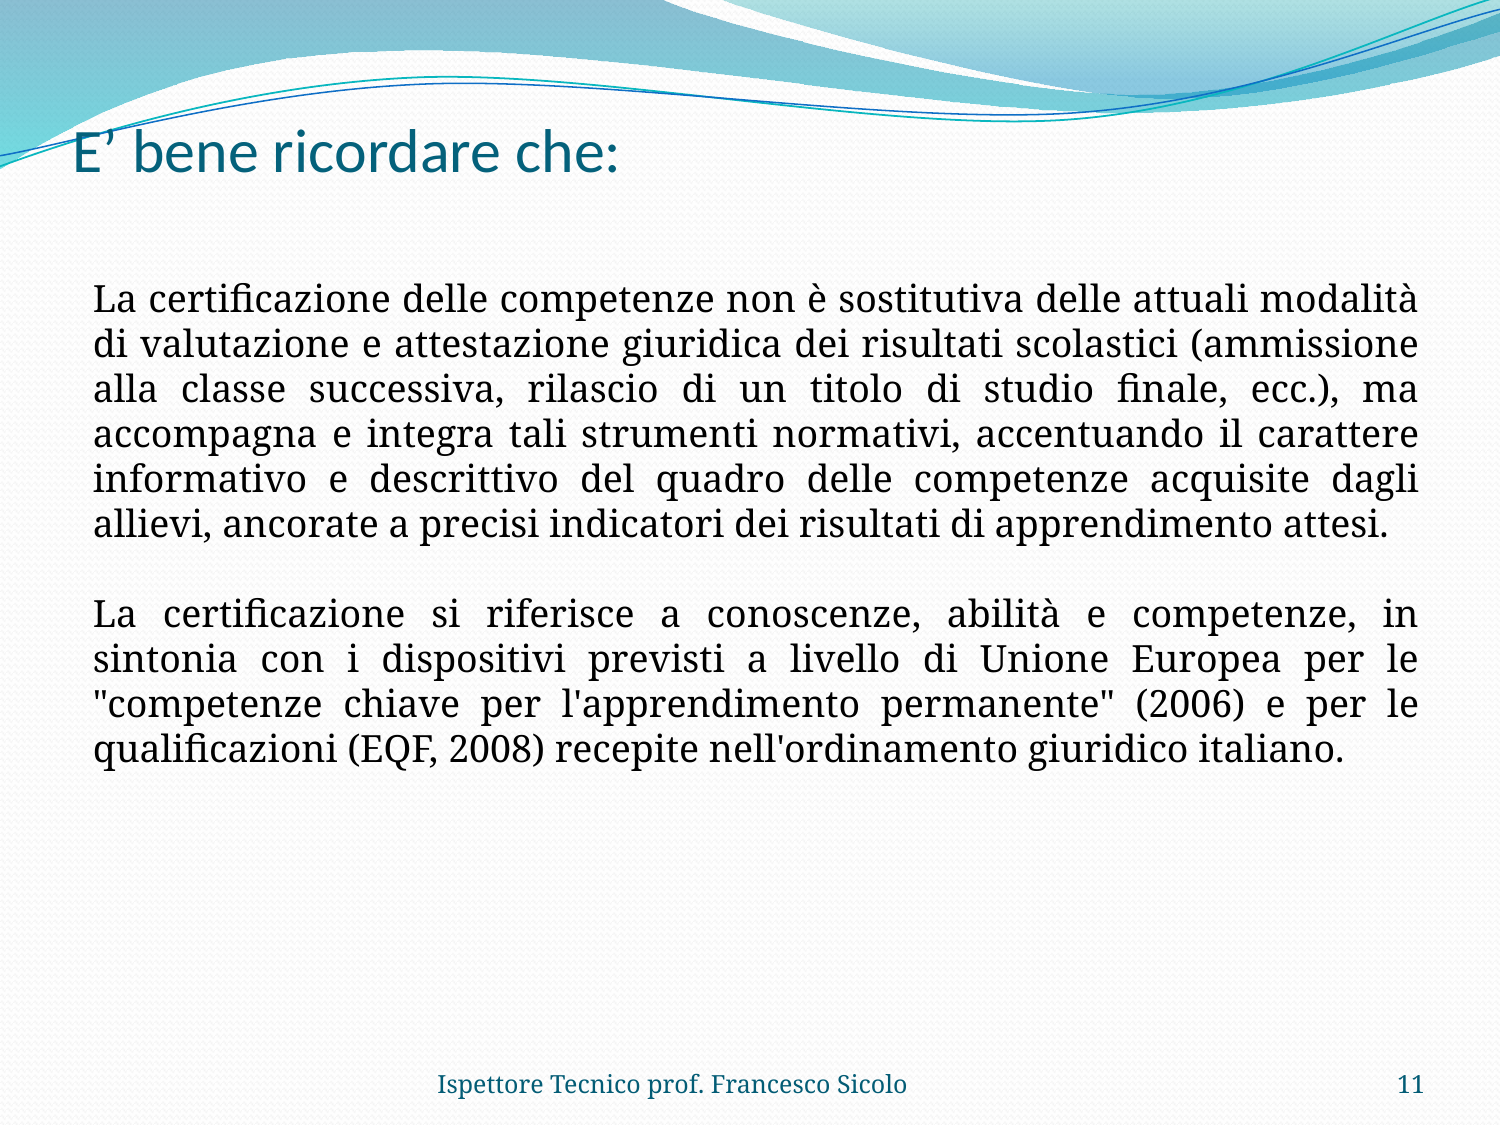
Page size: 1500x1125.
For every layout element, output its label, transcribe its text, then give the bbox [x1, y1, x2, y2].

title E’ bene ricordare che: [72, 101, 1436, 185]
text_box La certificazione delle competenze non è sostitutiva delle attuali modalità di valutazione e attestazione giuridica dei risultati scolastici (ammissione alla classe successiva, rilascio di un titolo di studio finale, ecc.), ma accompagna e integra tali strumenti normativi, accentuando il carattere informativo e descrittivo del quadro delle competenze acquisite dagli allievi, ancorate a precisi indicatori dei risultati di apprendimento attesi. La certificazione si riferisce a conoscenze, abilità e competenze, in sintonia con i dispositivi previsti a livello di Unione Europea per le "competenze chiave per l'apprendimento permanente" (2006) e per le qualificazioni (EQF, 2008) recepite nell'ordinamento giuridico italiano. [78, 267, 1436, 777]
slide_number 11 [1299, 1042, 1425, 1103]
footer Ispettore Tecnico prof. Francesco Sicolo [437, 1042, 988, 1103]
